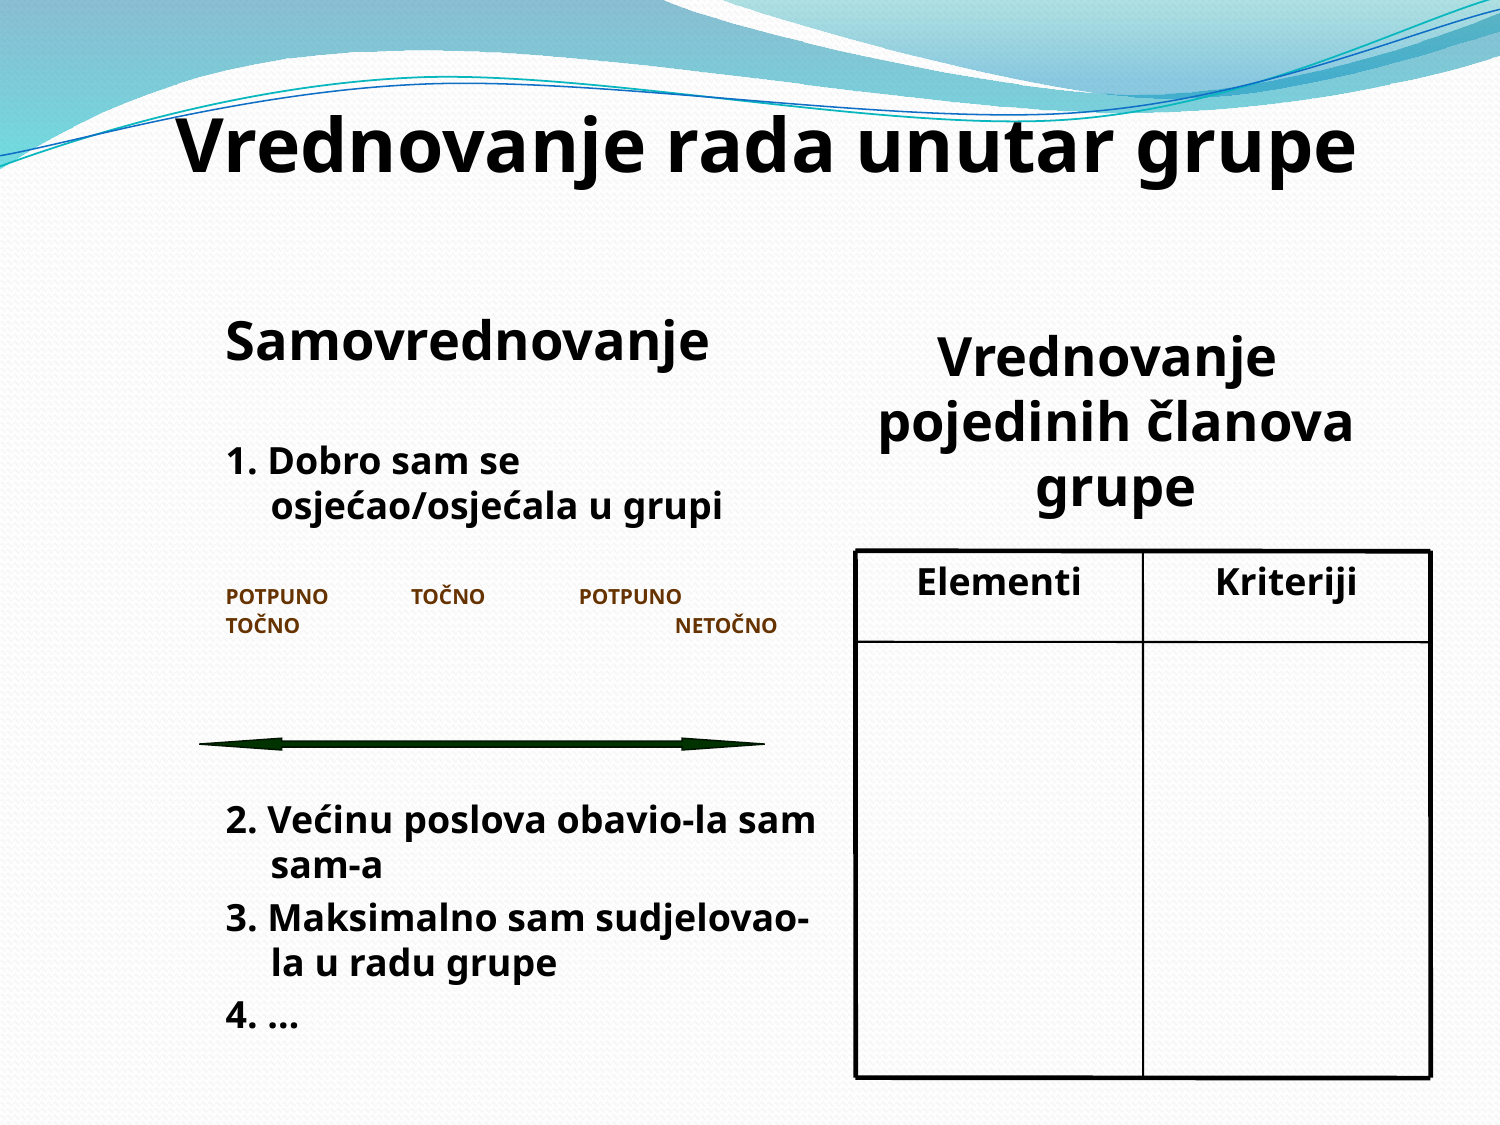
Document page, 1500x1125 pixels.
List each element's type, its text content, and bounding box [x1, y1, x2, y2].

list Samovrednovanje 1. Dobro sam se osjećao/osjećala u grupi POTPUNO TOČNO POTPUNO TOČNO NETOČNO 2. Većinu poslova obavio-la sam sam-a 3. Maksimalno sam sudjelovao-la u radu grupe 4. … [210, 745, 836, 1079]
text_box [199, 738, 765, 750]
list Vrednovanje pojedinih članova grupe [762, 314, 1425, 1043]
list Samovrednovanje 1. Dobro sam se osjećao/osjećala u grupi POTPUNO TOČNO POTPUNO TOČNO NETOČNO 2. Većinu poslova obavio-la sam sam-a 3. Maksimalno sam sudjelovao-la u radu grupe 4. … [210, 222, 836, 743]
table_cell ČLANOVI [848, 553, 853, 1043]
title Vrednovanje rada unutar grupe [175, 0, 1451, 188]
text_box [855, 550, 1431, 1079]
